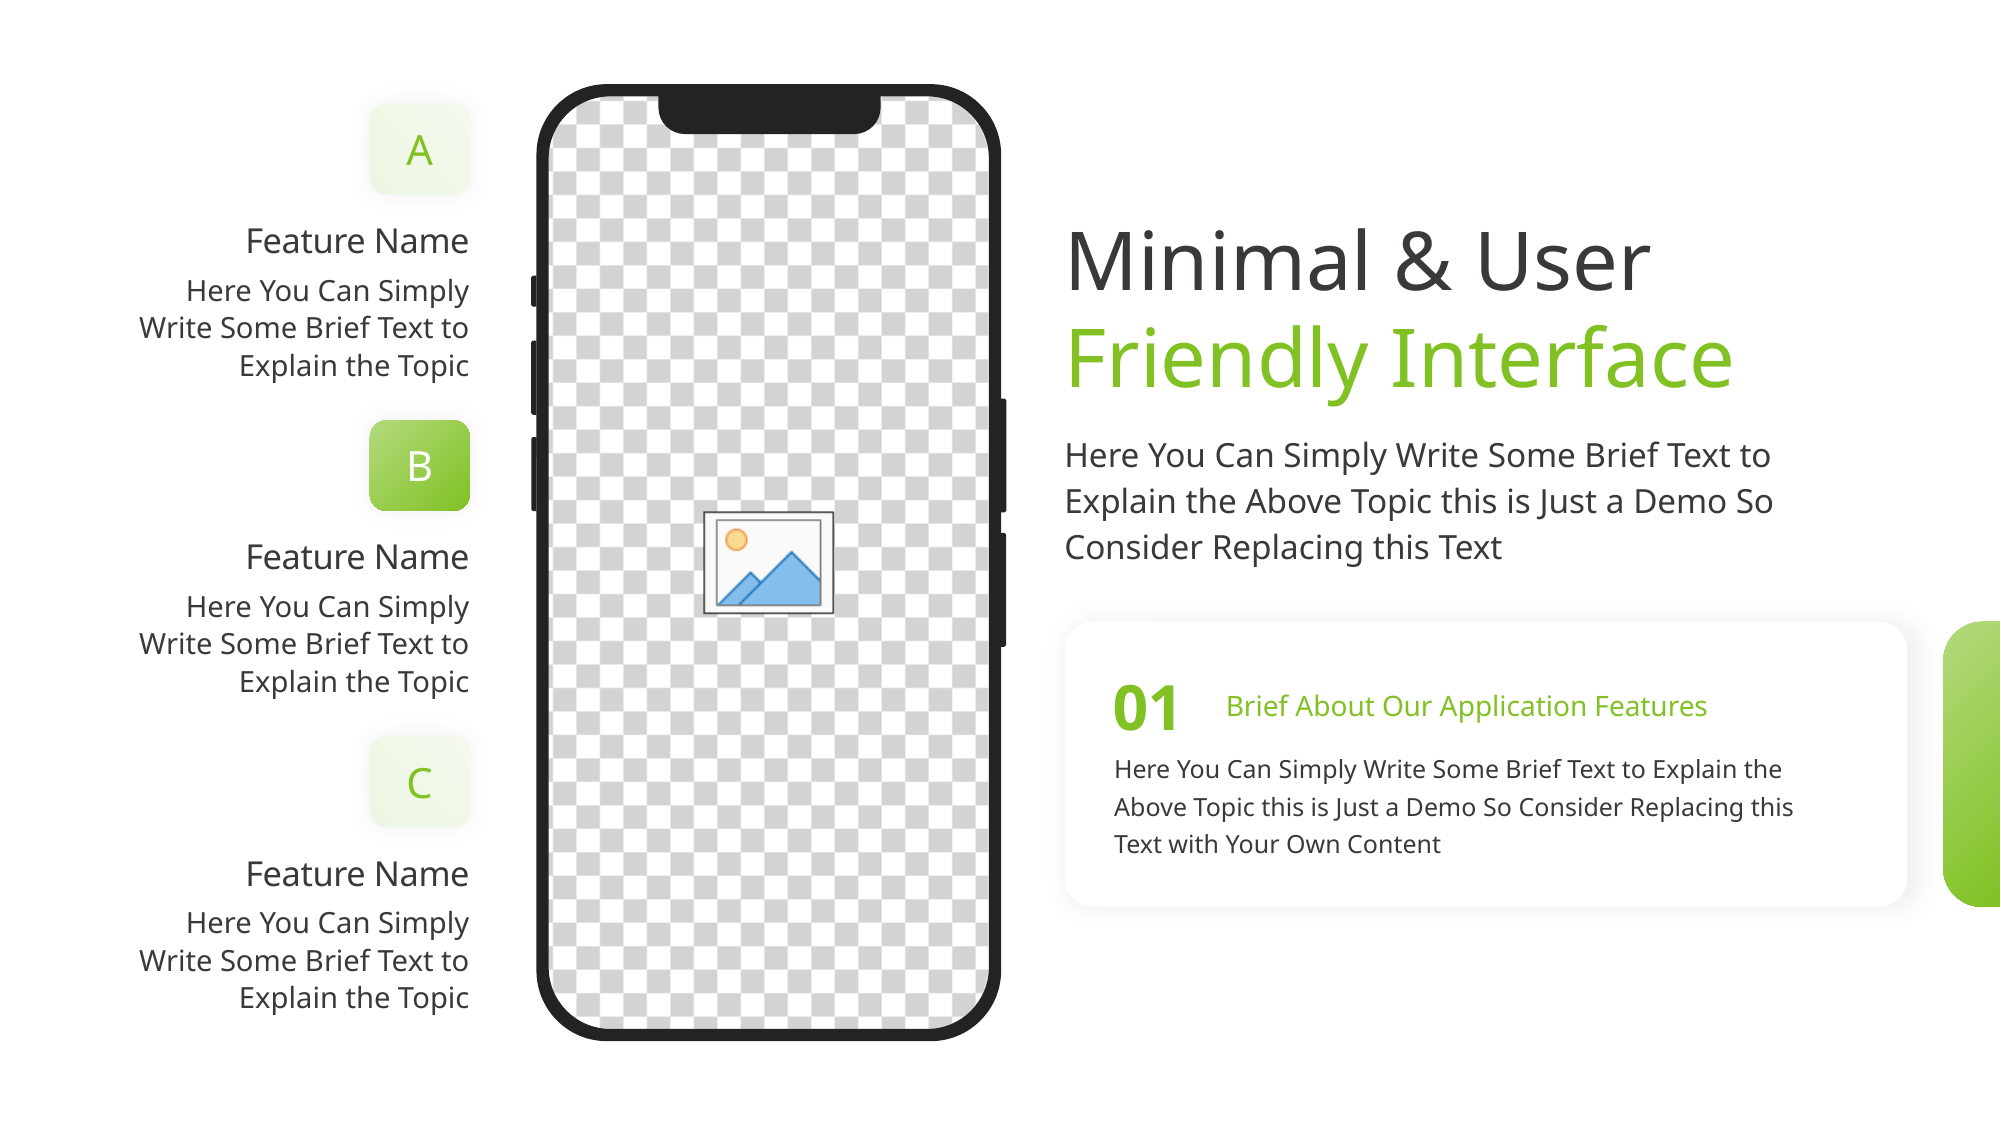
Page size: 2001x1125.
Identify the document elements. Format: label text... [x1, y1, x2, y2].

text_box Here You Can Simply Write Some Brief Text to Explain the Above Topic this is Just a Demo So Consider Replacing this Text [1049, 420, 1876, 574]
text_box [1064, 621, 1908, 907]
text_box [1943, 621, 2000, 907]
text_box Minimal & User Friendly Interface [1049, 201, 1876, 412]
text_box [76, 736, 485, 1021]
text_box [76, 420, 485, 705]
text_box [531, 84, 1007, 1041]
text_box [76, 103, 485, 389]
